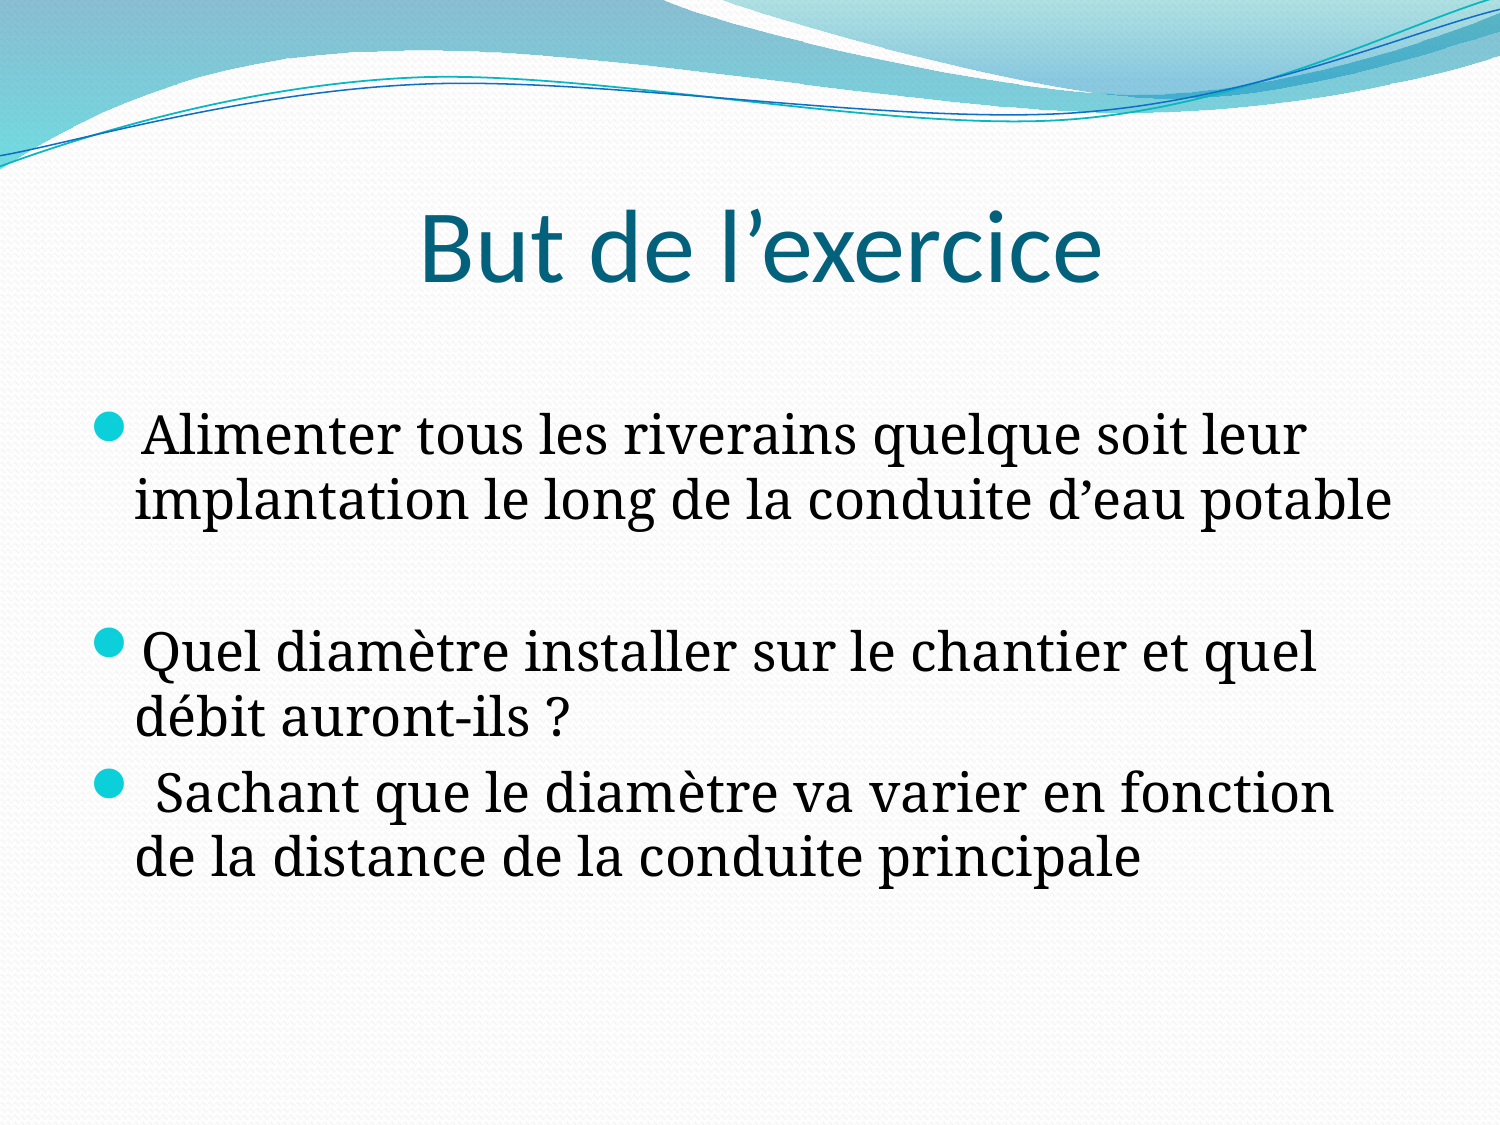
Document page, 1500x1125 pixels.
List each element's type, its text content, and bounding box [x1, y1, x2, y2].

list Alimenter tous les riverains quelque soit leur implantation le long de la conduite d’eau potable Quel diamètre installer sur le chantier et quel débit auront-ils ? Sachant que le diamètre va varier en fonction de la distance de la conduite principale [75, 317, 1425, 1038]
title But de l’exercice [75, 115, 1425, 303]
